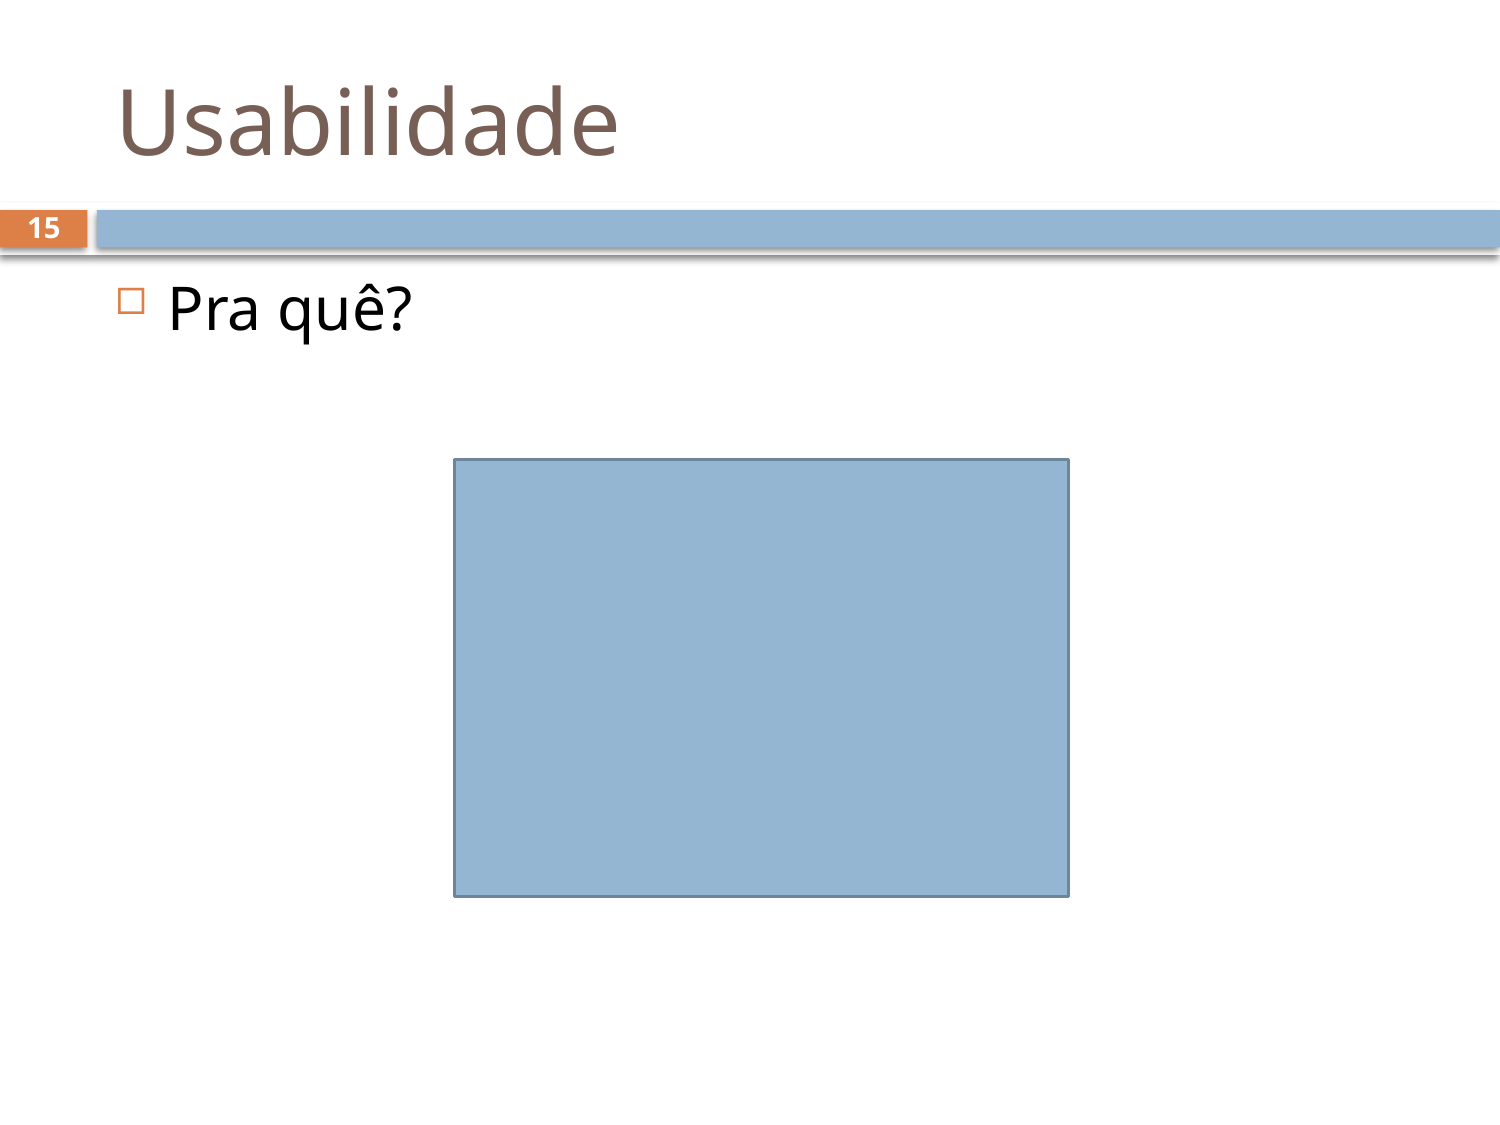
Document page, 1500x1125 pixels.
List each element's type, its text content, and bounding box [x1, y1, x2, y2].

title Usabilidade [100, 37, 1438, 200]
text_box [453, 458, 1070, 898]
list Pra quê? [100, 262, 1438, 1000]
slide_number 15 [0, 208, 88, 249]
